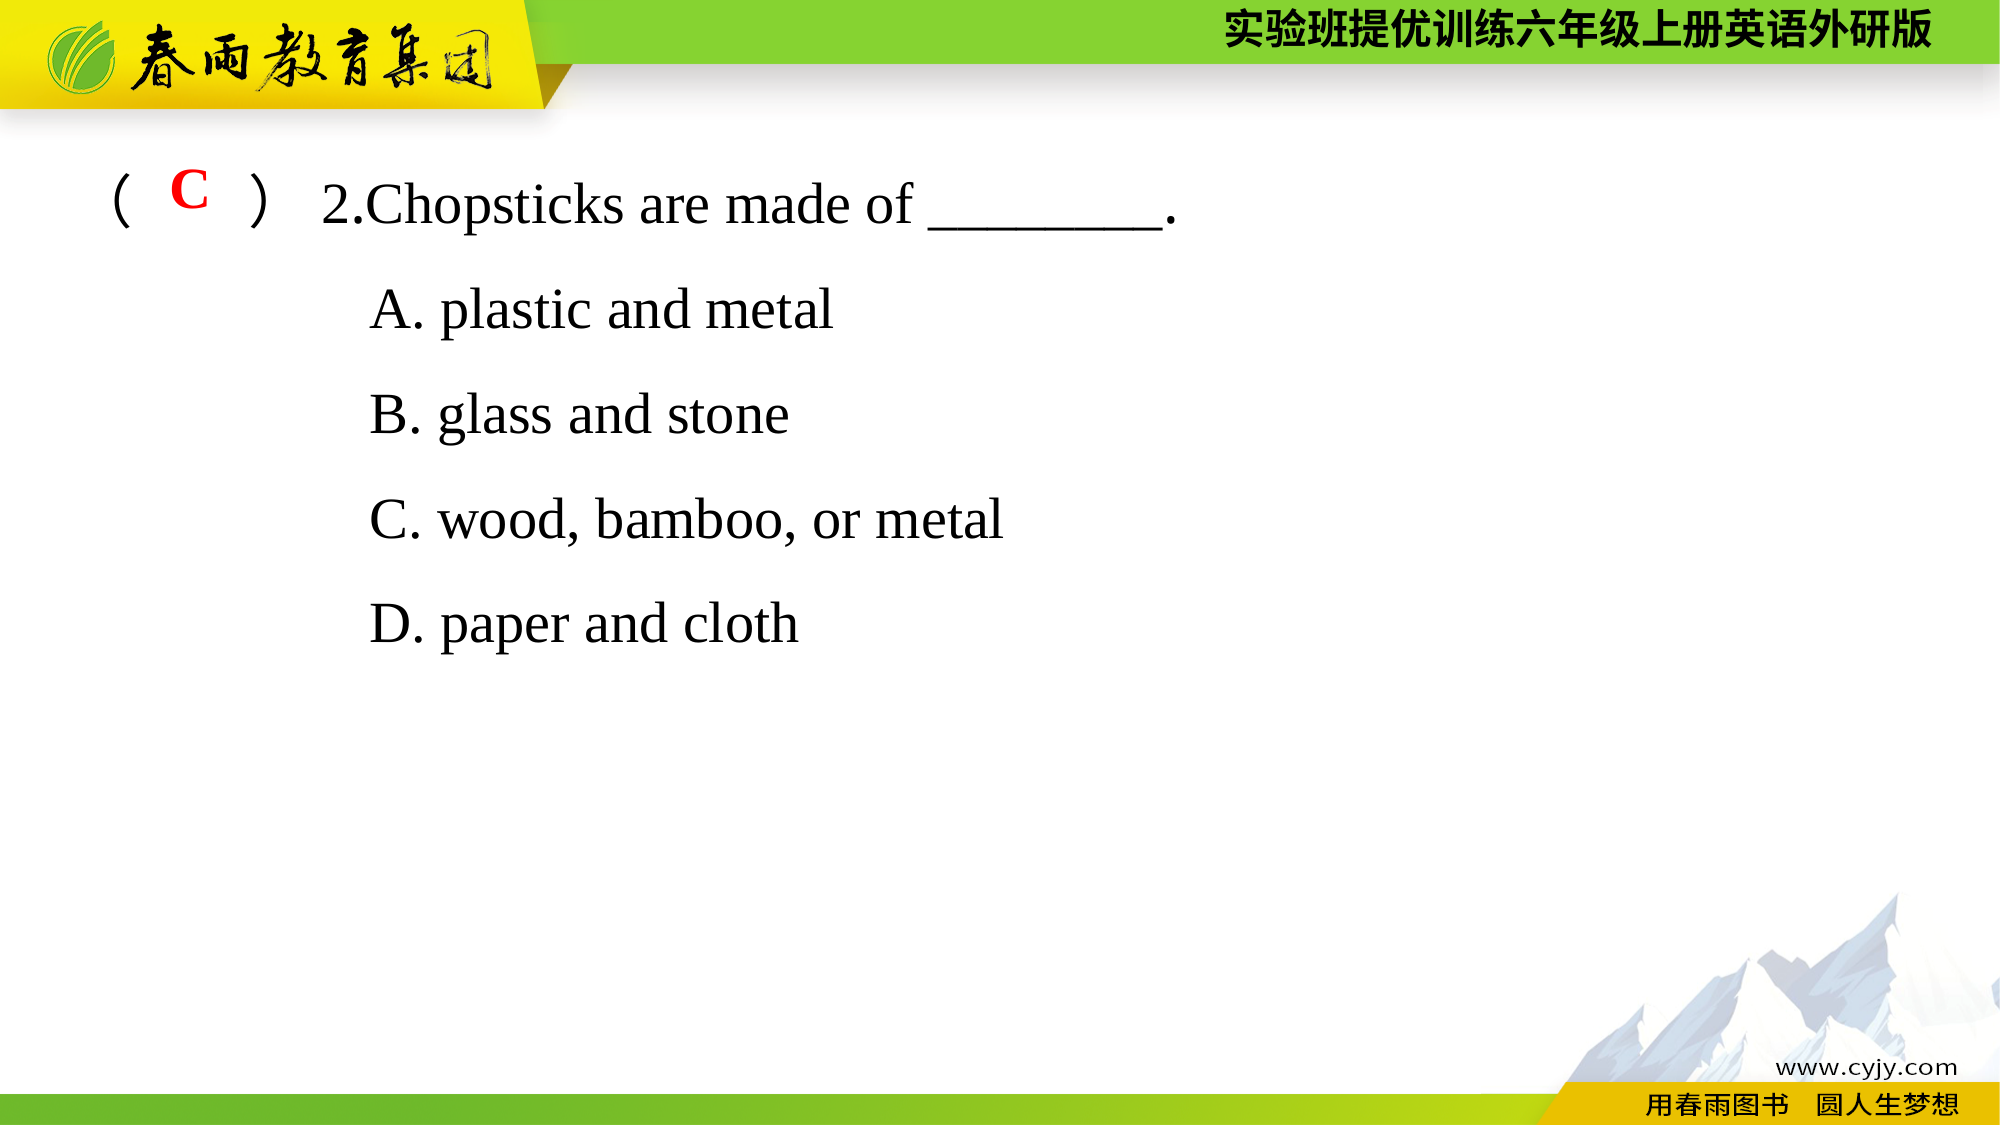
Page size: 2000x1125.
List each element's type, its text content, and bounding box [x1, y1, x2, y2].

list （ ）2.Chopsticks are made of ________. A. plastic and metal B. glass and stone C. wood, bamboo, or metal D. paper and cloth [59, 122, 1944, 655]
text_box C [154, 142, 227, 228]
picture [0, 0, 2000, 1125]
